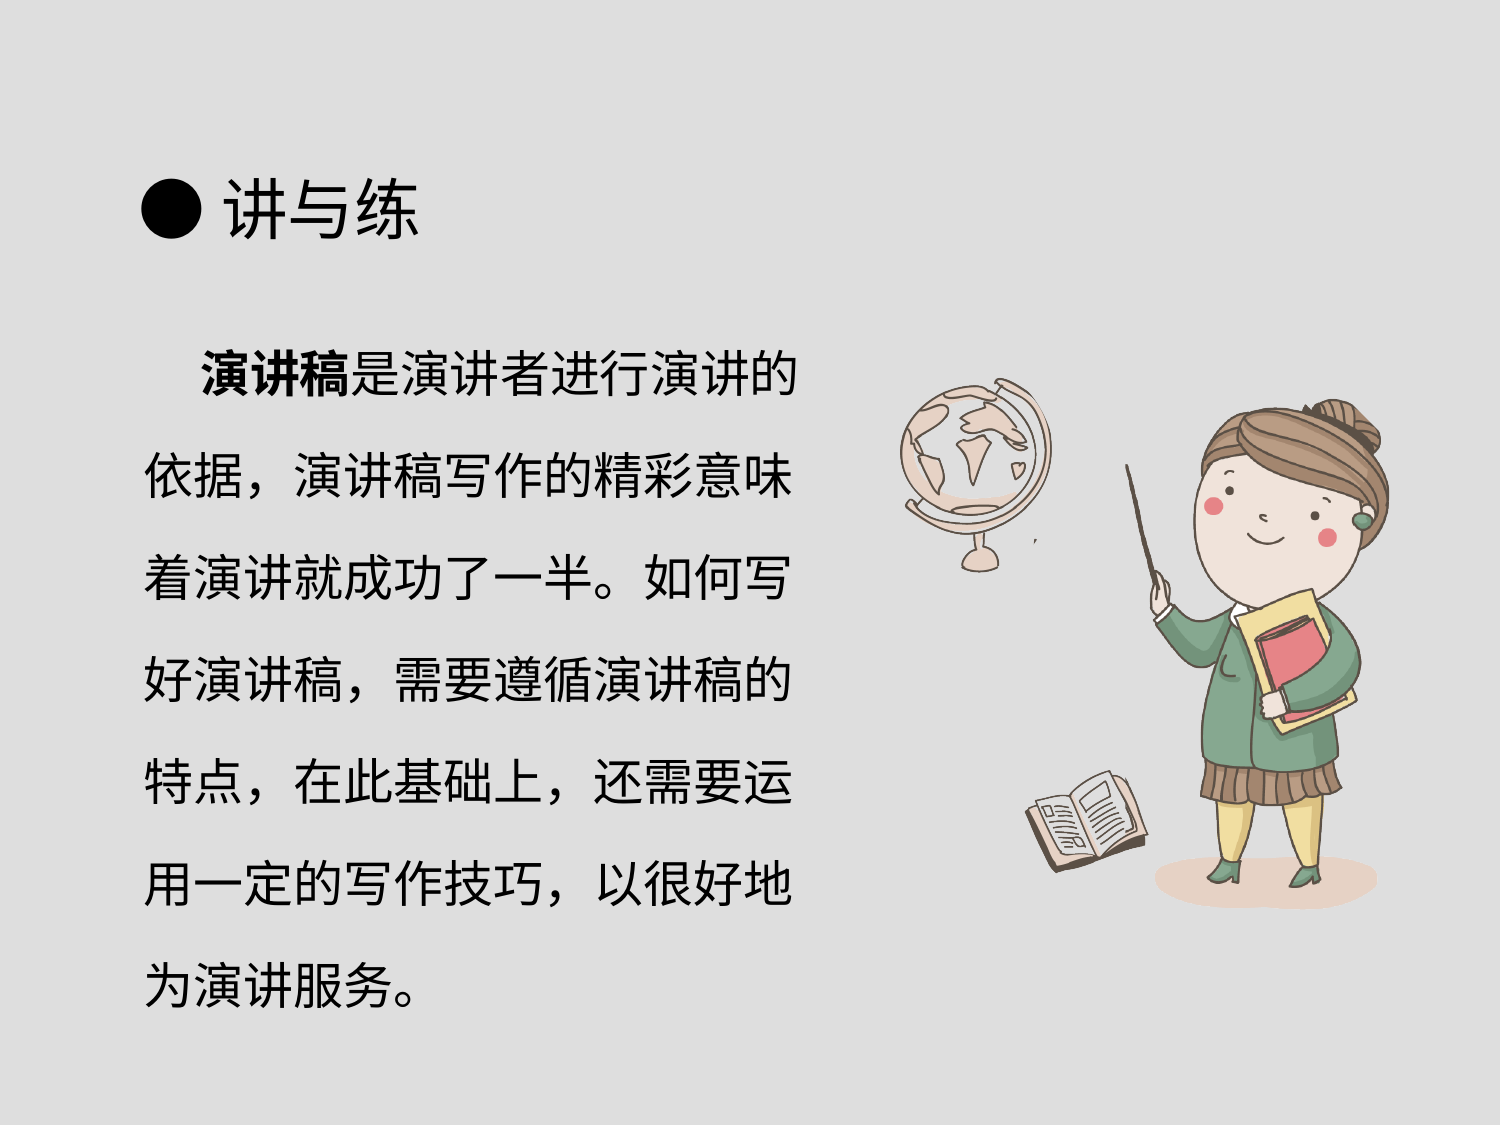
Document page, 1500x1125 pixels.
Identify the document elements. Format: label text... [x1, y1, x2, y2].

text_box 演讲稿是演讲者进行演讲的依据，演讲稿写作的精彩意味着演讲就成功了一半。如何写好演讲稿，需要遵循演讲稿的特点，在此基础上，还需要运用一定的写作技巧，以很好地为演讲服务。 [128, 293, 823, 1023]
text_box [891, 365, 1390, 910]
text_box ●讲与练 [123, 160, 818, 256]
